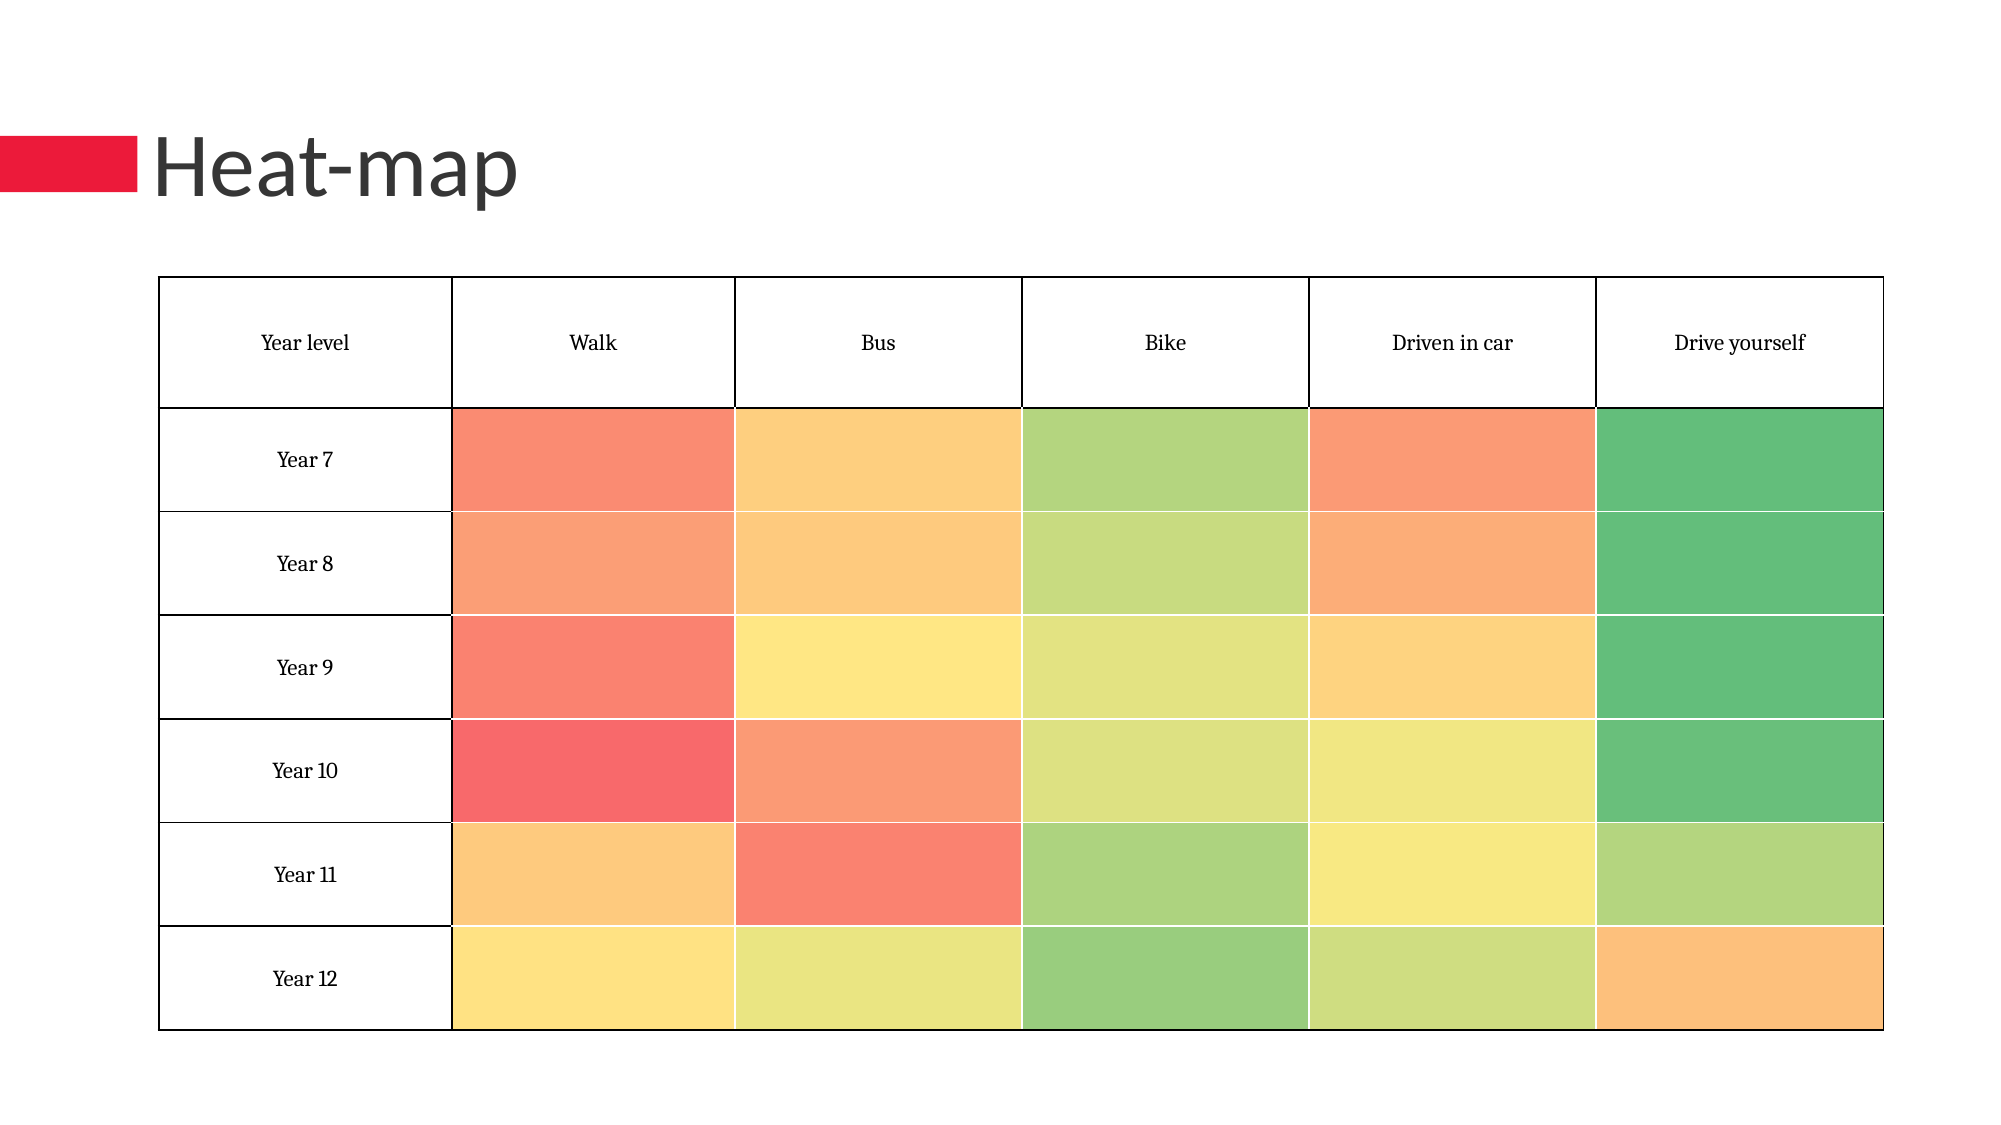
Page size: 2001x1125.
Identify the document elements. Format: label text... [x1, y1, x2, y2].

table_cell [453, 409, 734, 511]
table_cell Year 11 [160, 823, 451, 925]
table_header Year level [160, 278, 451, 407]
table_cell [1310, 409, 1595, 511]
table_cell [1023, 512, 1308, 614]
table_cell Year 9 [160, 616, 451, 718]
table_cell [453, 616, 734, 718]
table_cell Year 8 [160, 512, 451, 614]
table_cell [1310, 720, 1595, 822]
table_cell [1597, 616, 1883, 718]
table_cell [1310, 927, 1595, 1029]
table_cell [453, 512, 734, 614]
table_cell [453, 823, 734, 925]
table_cell Year 7 [160, 409, 451, 511]
title Heat-map [137, 57, 1863, 275]
table_cell [1023, 720, 1308, 822]
table_cell [1597, 823, 1883, 925]
table_cell [1597, 720, 1883, 822]
table_cell [1023, 927, 1308, 1029]
table_cell [736, 616, 1021, 718]
table_cell [453, 927, 734, 1029]
table_cell [1023, 823, 1308, 925]
table_cell [1023, 409, 1308, 511]
table_cell [1597, 927, 1883, 1029]
table_cell [736, 927, 1021, 1029]
table_cell [1597, 409, 1883, 511]
table_header Drive yourself [1597, 278, 1883, 407]
table_cell [736, 823, 1021, 925]
table_header Walk [453, 278, 734, 407]
table_cell [1310, 512, 1595, 614]
table_cell [736, 409, 1021, 511]
table_cell [736, 512, 1021, 614]
table_header Bus [736, 278, 1021, 407]
table_cell [1310, 823, 1595, 925]
table_cell [1310, 616, 1595, 718]
table_header Bike [1023, 278, 1308, 407]
table_cell Year 12 [160, 927, 451, 1029]
table_cell [453, 720, 734, 822]
table_cell [1023, 616, 1308, 718]
table_header Driven in car [1310, 278, 1595, 407]
table_cell Year 10 [160, 720, 451, 822]
table_cell [736, 720, 1021, 822]
table_cell [1597, 512, 1883, 614]
